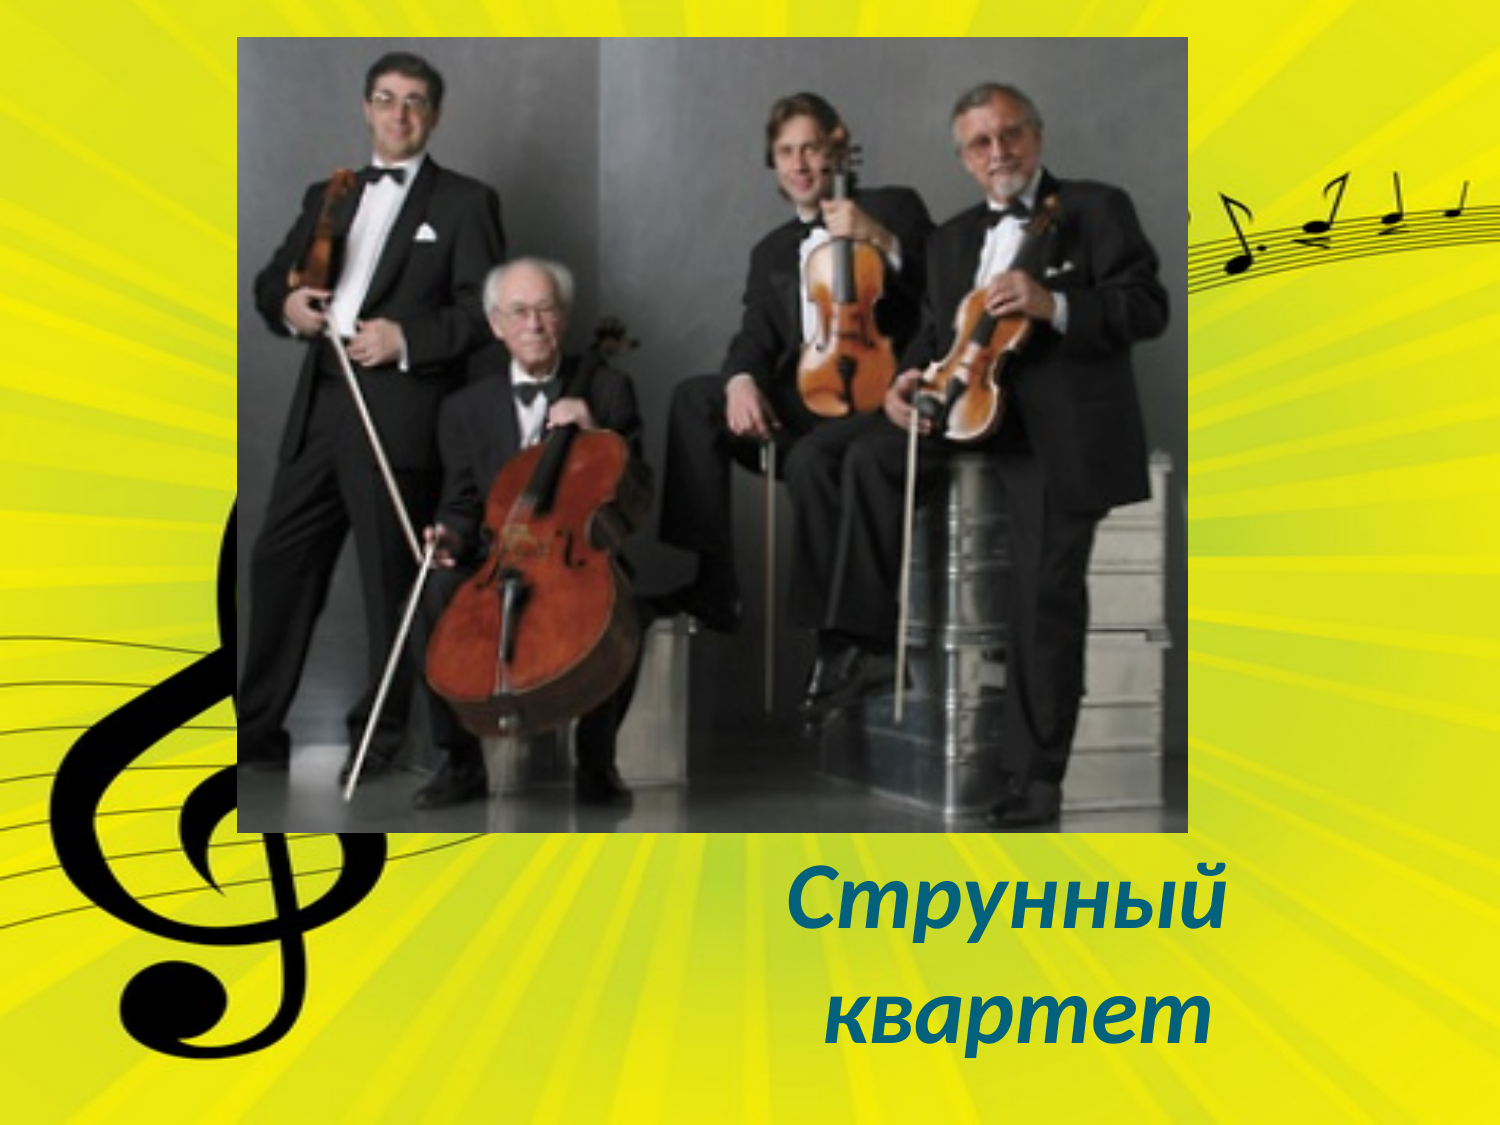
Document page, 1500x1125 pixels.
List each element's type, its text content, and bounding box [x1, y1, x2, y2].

title Струнный квартет [537, 825, 1500, 1063]
picture [0, 0, 1500, 1125]
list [237, 37, 1188, 833]
